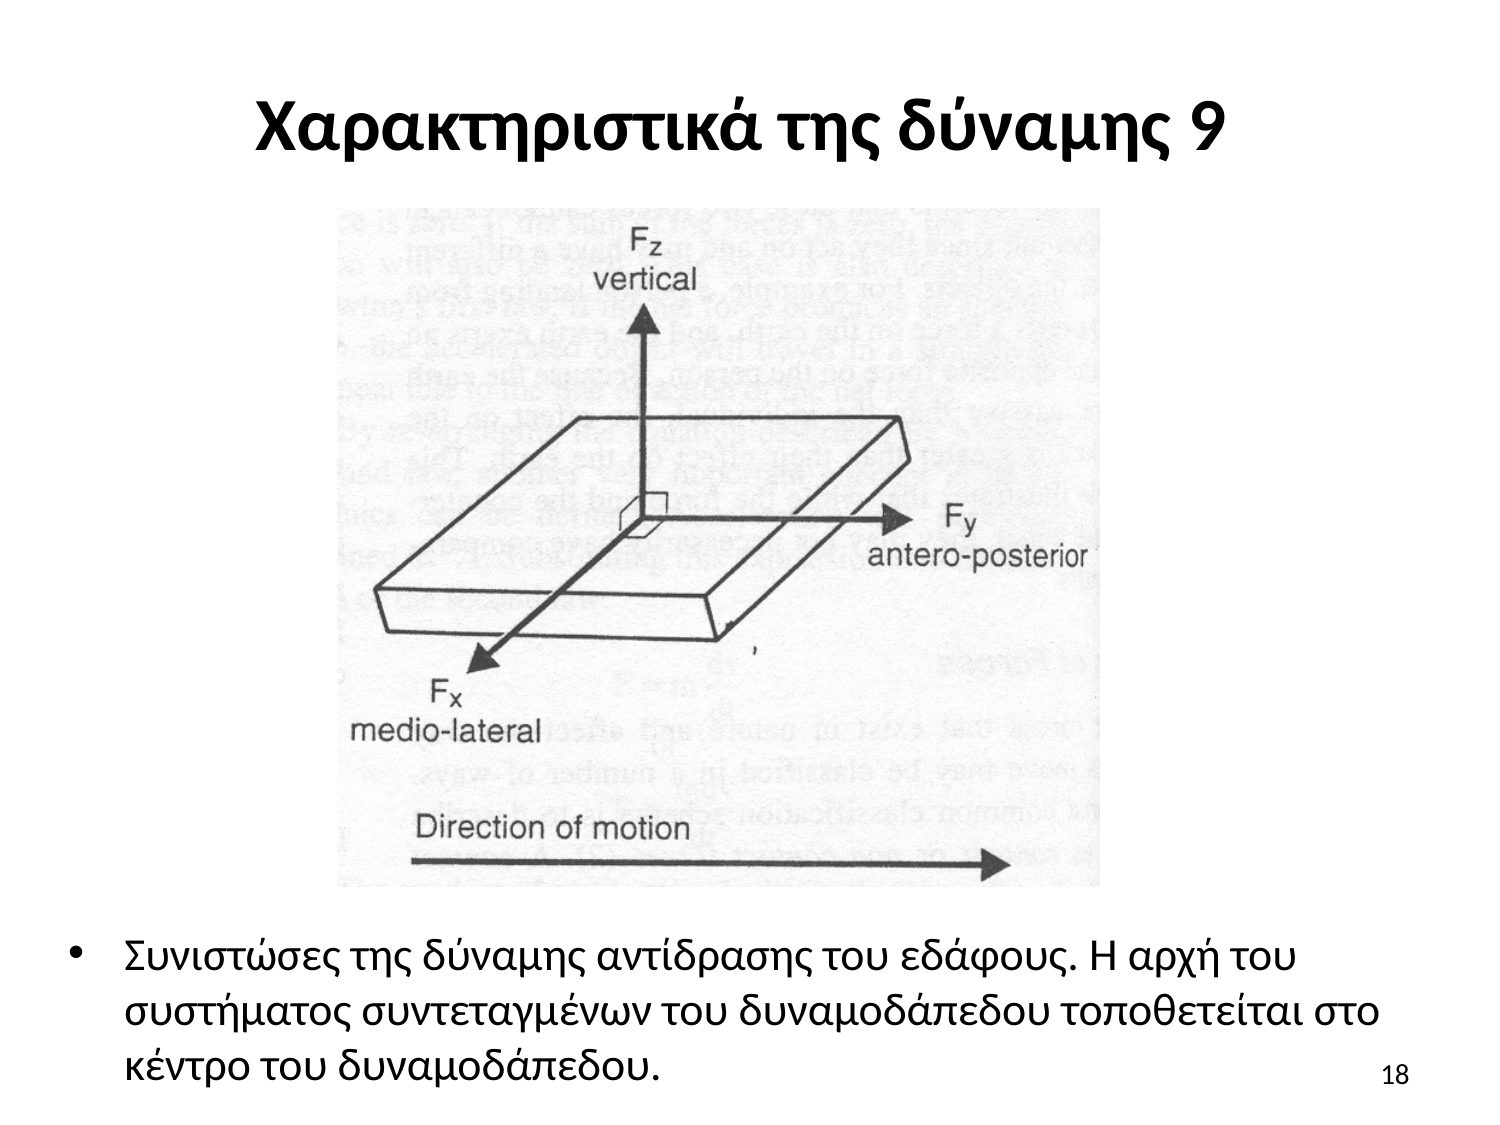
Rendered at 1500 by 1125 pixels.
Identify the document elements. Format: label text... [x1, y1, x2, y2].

title Χαρακτηριστικά της δύναμης 9 [75, 45, 1425, 197]
slide_number 18 [1074, 1042, 1425, 1103]
picture [337, 207, 1101, 887]
list Συνιστώσες της δύναμης αντίδρασης του εδάφους. Η αρχή του συστήματος συντεταγμένων του δυναμοδάπεδου τοποθετείται στο κέντρο του δυναμοδάπεδου. [53, 916, 1459, 1083]
